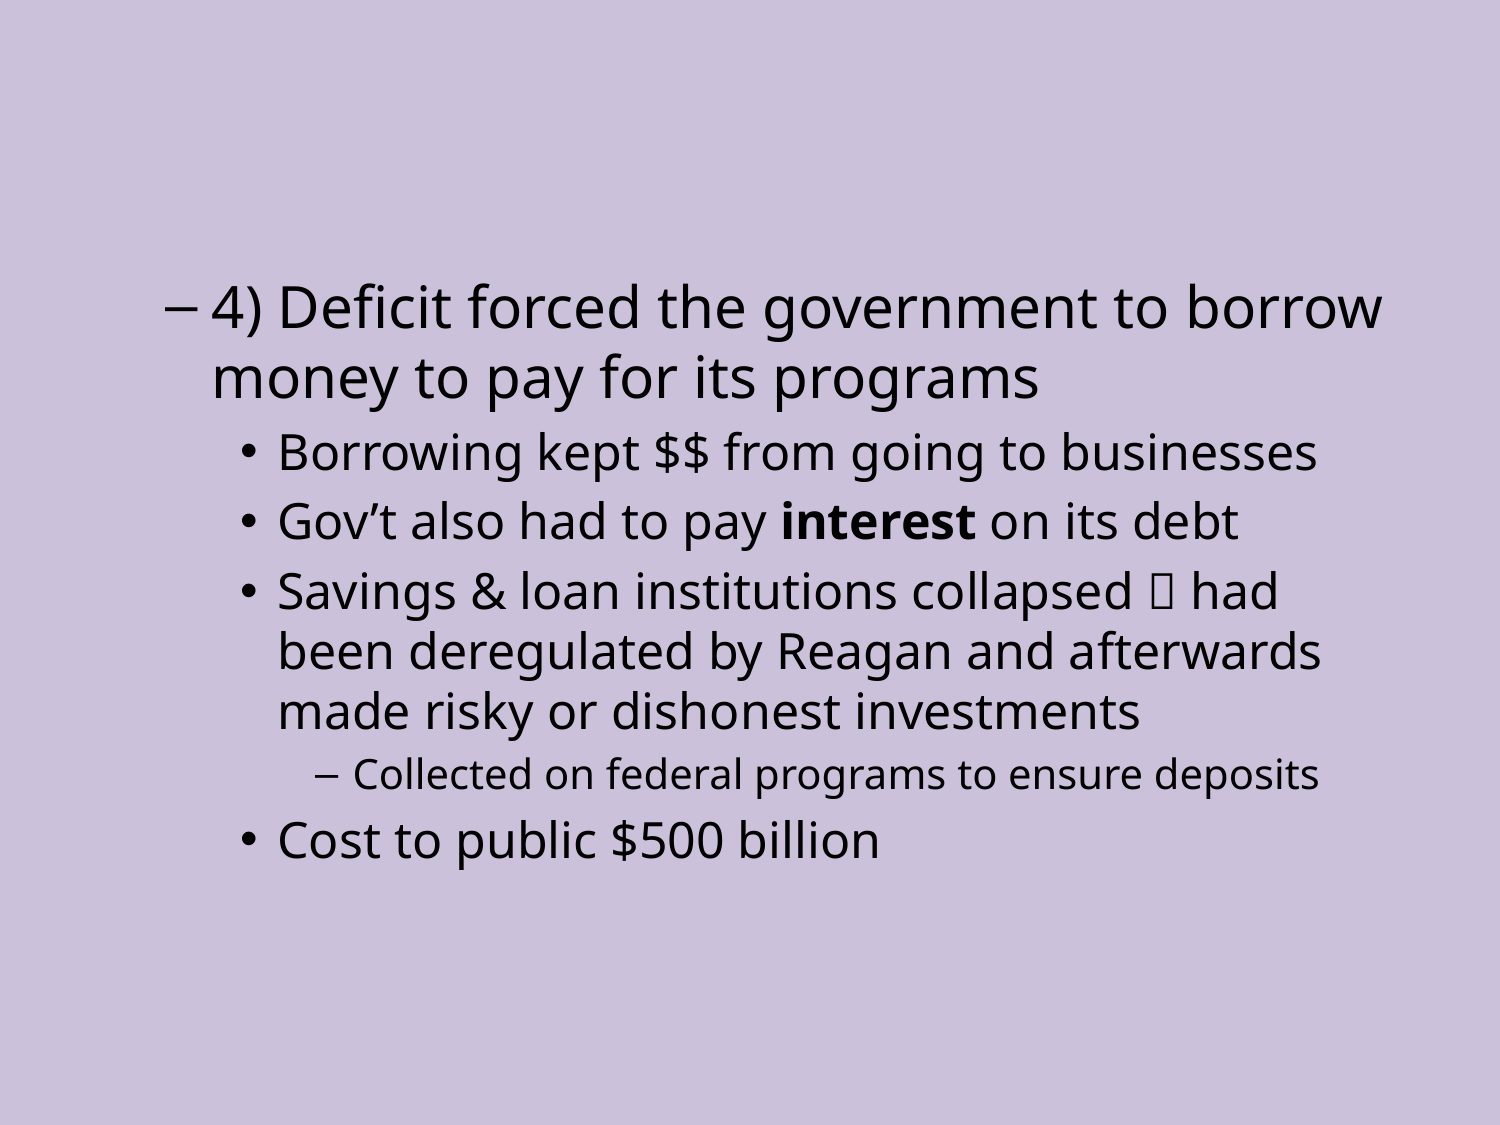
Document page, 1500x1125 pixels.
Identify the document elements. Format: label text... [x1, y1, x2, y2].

list 4) Deficit forced the government to borrow money to pay for its programs Borrowing kept $$ from going to businesses Gov’t also had to pay interest on its debt Savings & loan institutions collapsed  had been deregulated by Reagan and afterwards made risky or dishonest investments Collected on federal programs to ensure deposits Cost to public $500 billion [75, 262, 1425, 1005]
